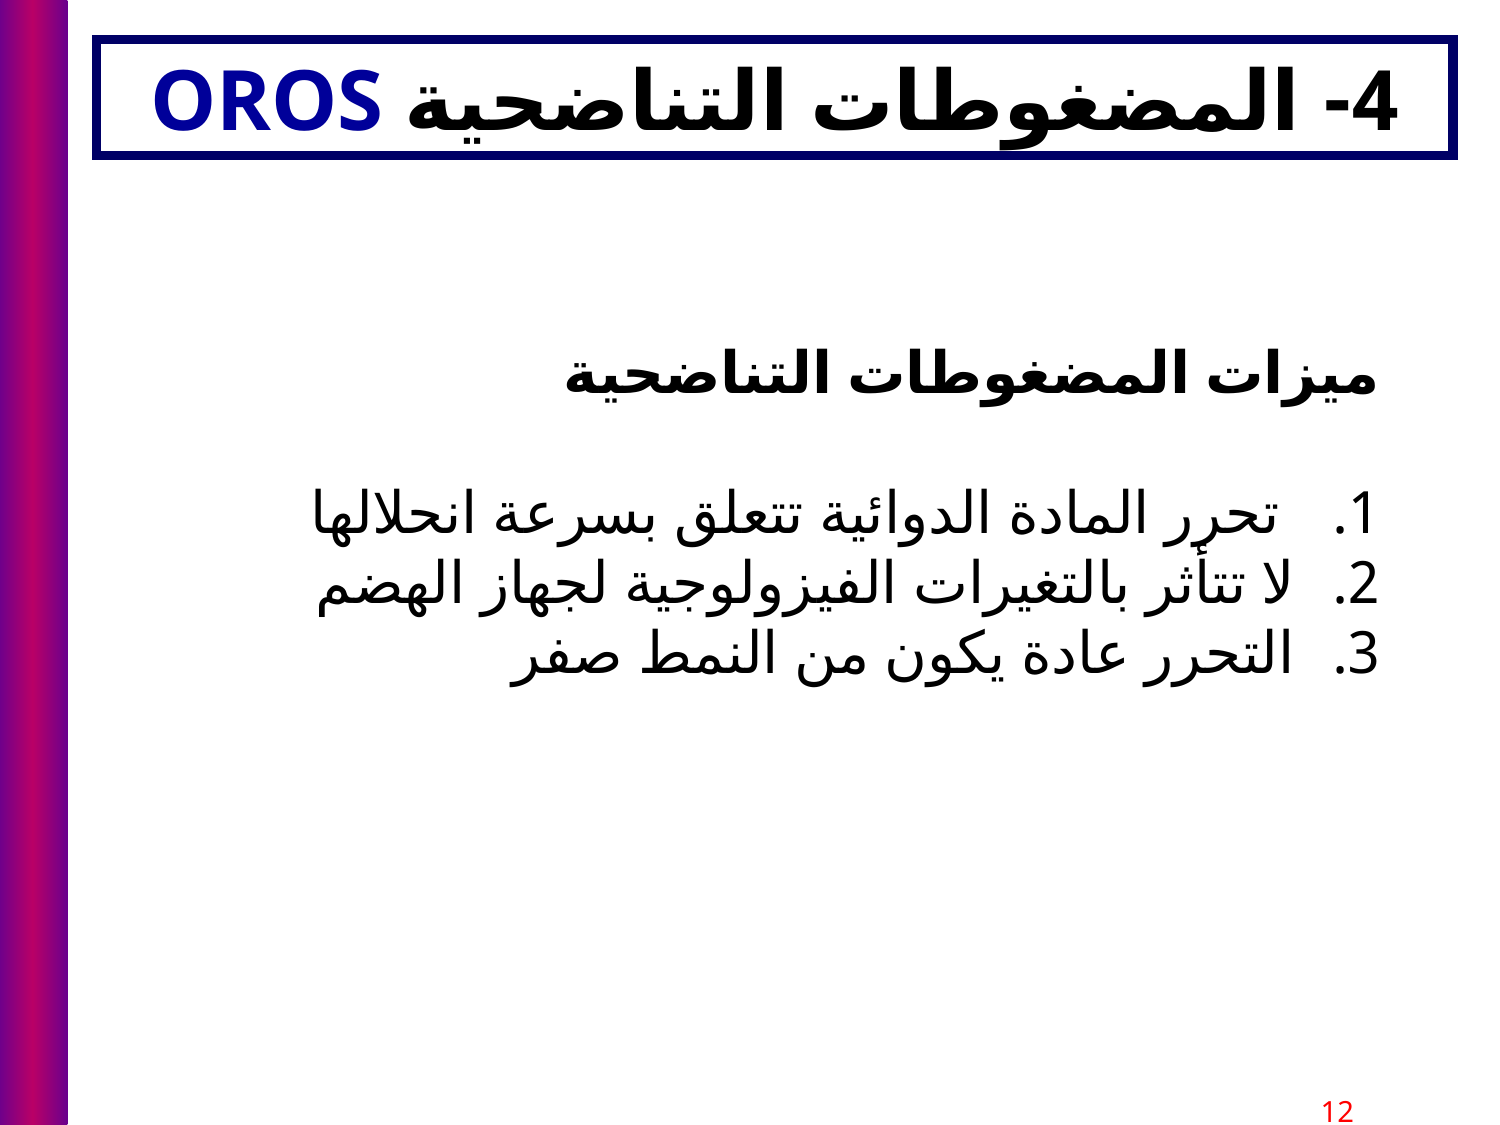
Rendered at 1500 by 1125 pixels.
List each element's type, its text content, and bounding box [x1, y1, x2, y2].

text_box ميزات المضغوطات التناضحية تحرر المادة الدوائية تتعلق بسرعة انحلالها لا تتأثر بالتغيرات الفيزولوجية لجهاز الهضم التحرر عادة يكون من النمط صفر [281, 328, 1395, 693]
title 4- المضغوطات التناضحية OROS [92, 35, 1458, 160]
